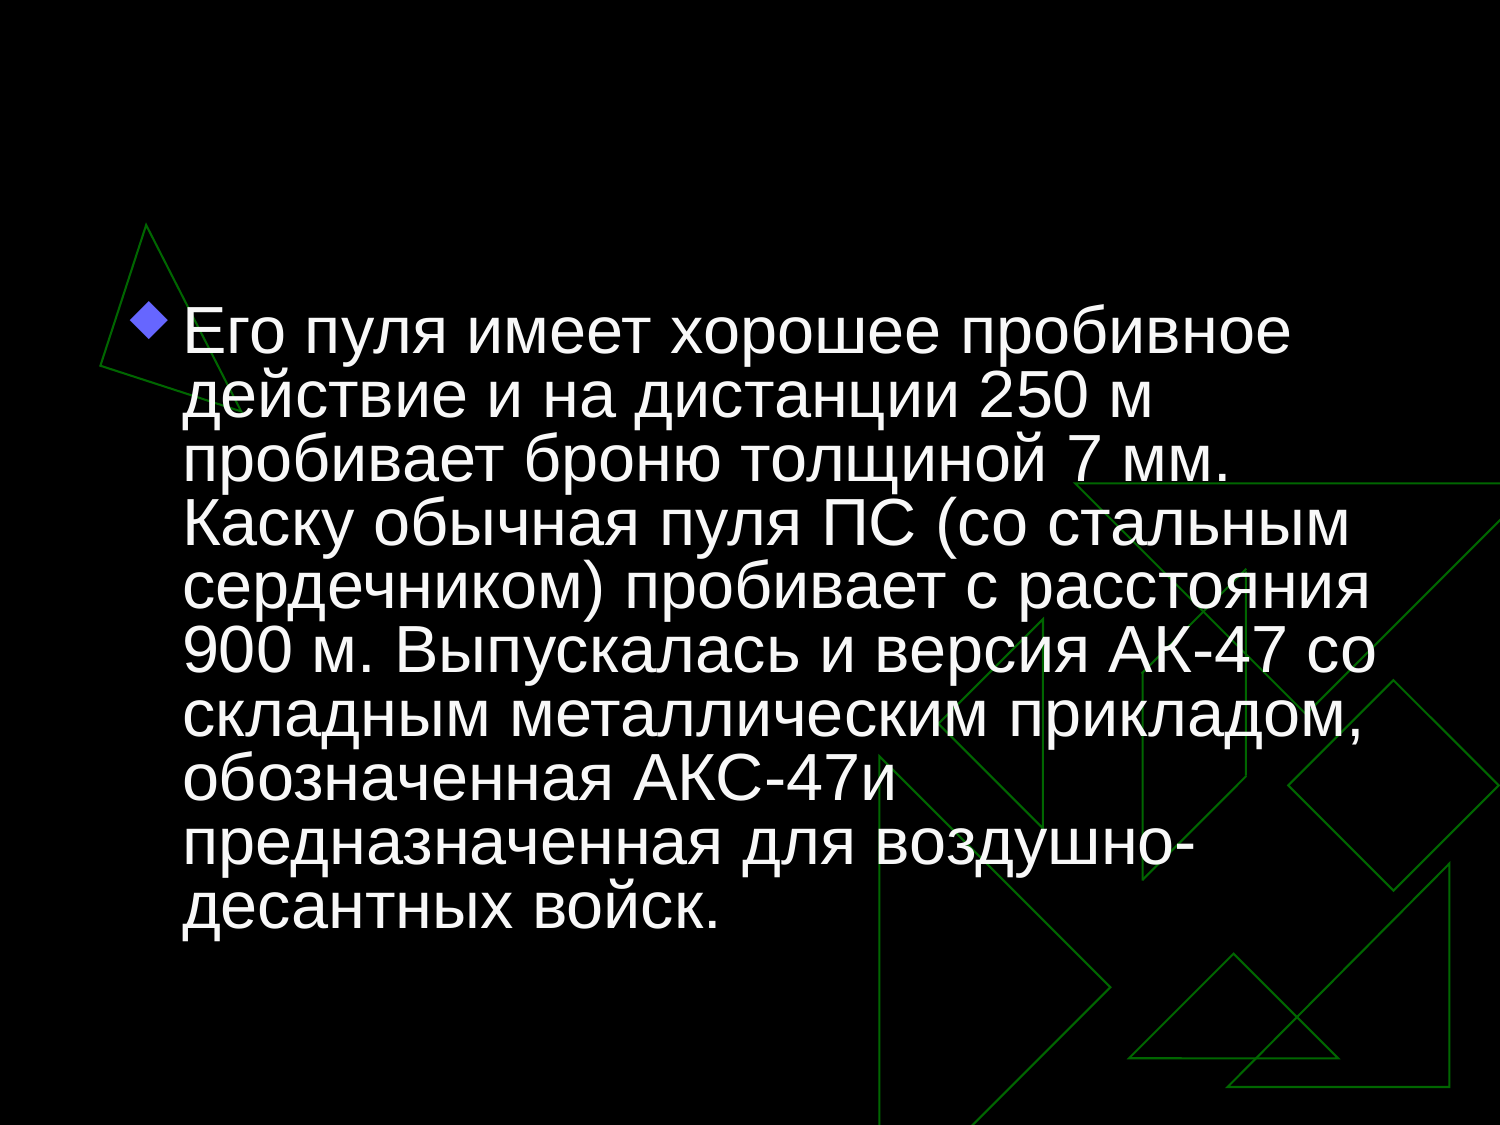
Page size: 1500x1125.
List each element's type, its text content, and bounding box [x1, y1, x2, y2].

list Его пуля имеет хорошее пробивное действие и на дистанции 250 м пробивает броню толщиной 7 мм. Каску обычная пуля ПС (со стальным сердечником) пробивает с расстояния 900 м. Выпускалась и версия АК-47 со складным металлическим прикладом, обозначенная АКС-47и предназначенная для воздушно-десантных войск. [110, 294, 1395, 970]
